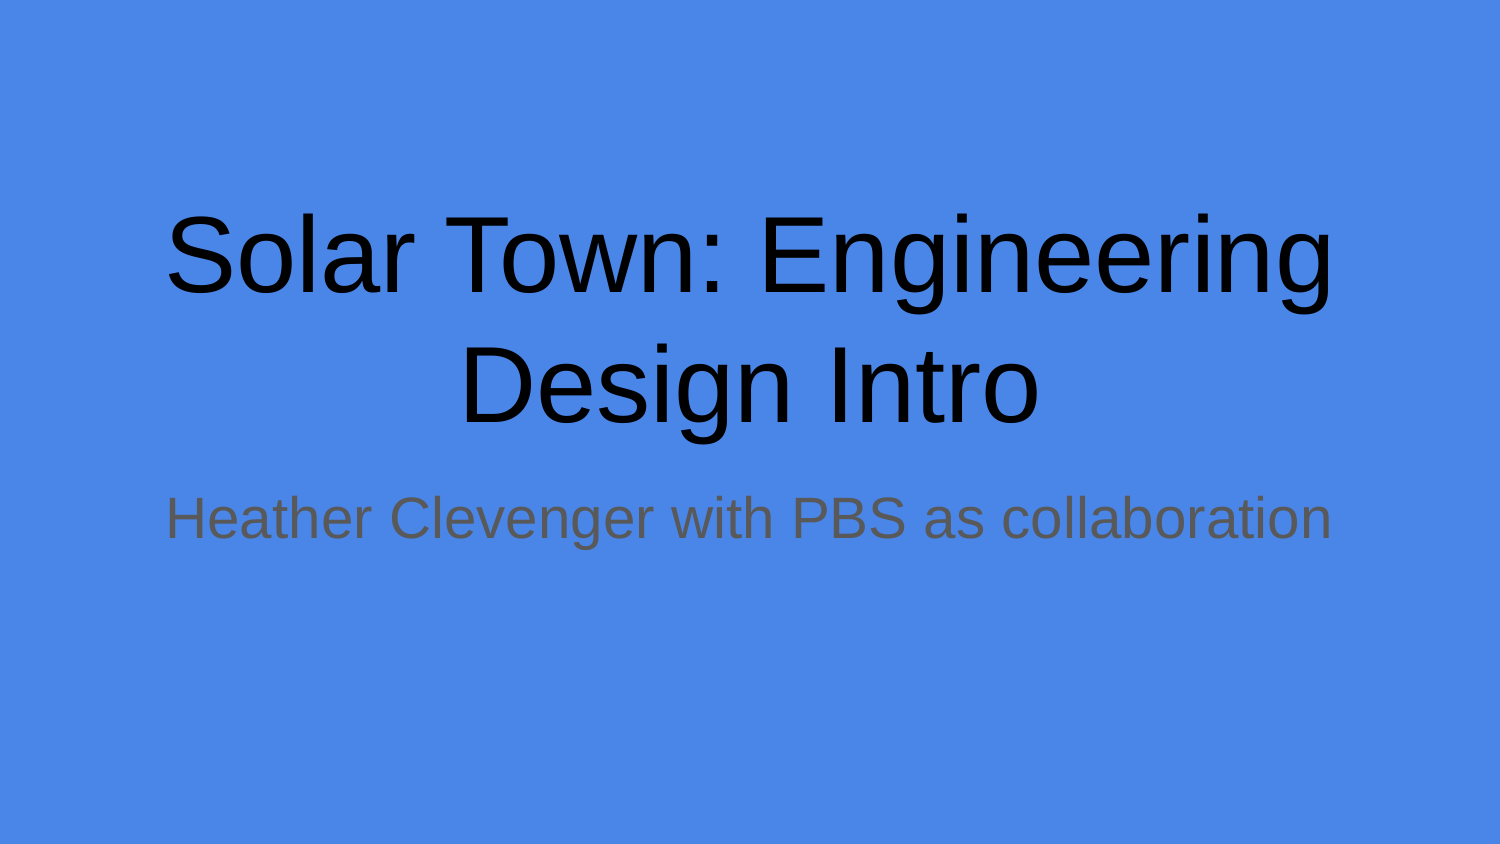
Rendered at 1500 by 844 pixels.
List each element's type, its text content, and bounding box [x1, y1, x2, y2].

title Solar Town: Engineering Design Intro [51, 122, 1449, 459]
subtitle Heather Clevenger with PBS as collaboration [51, 464, 1449, 595]
